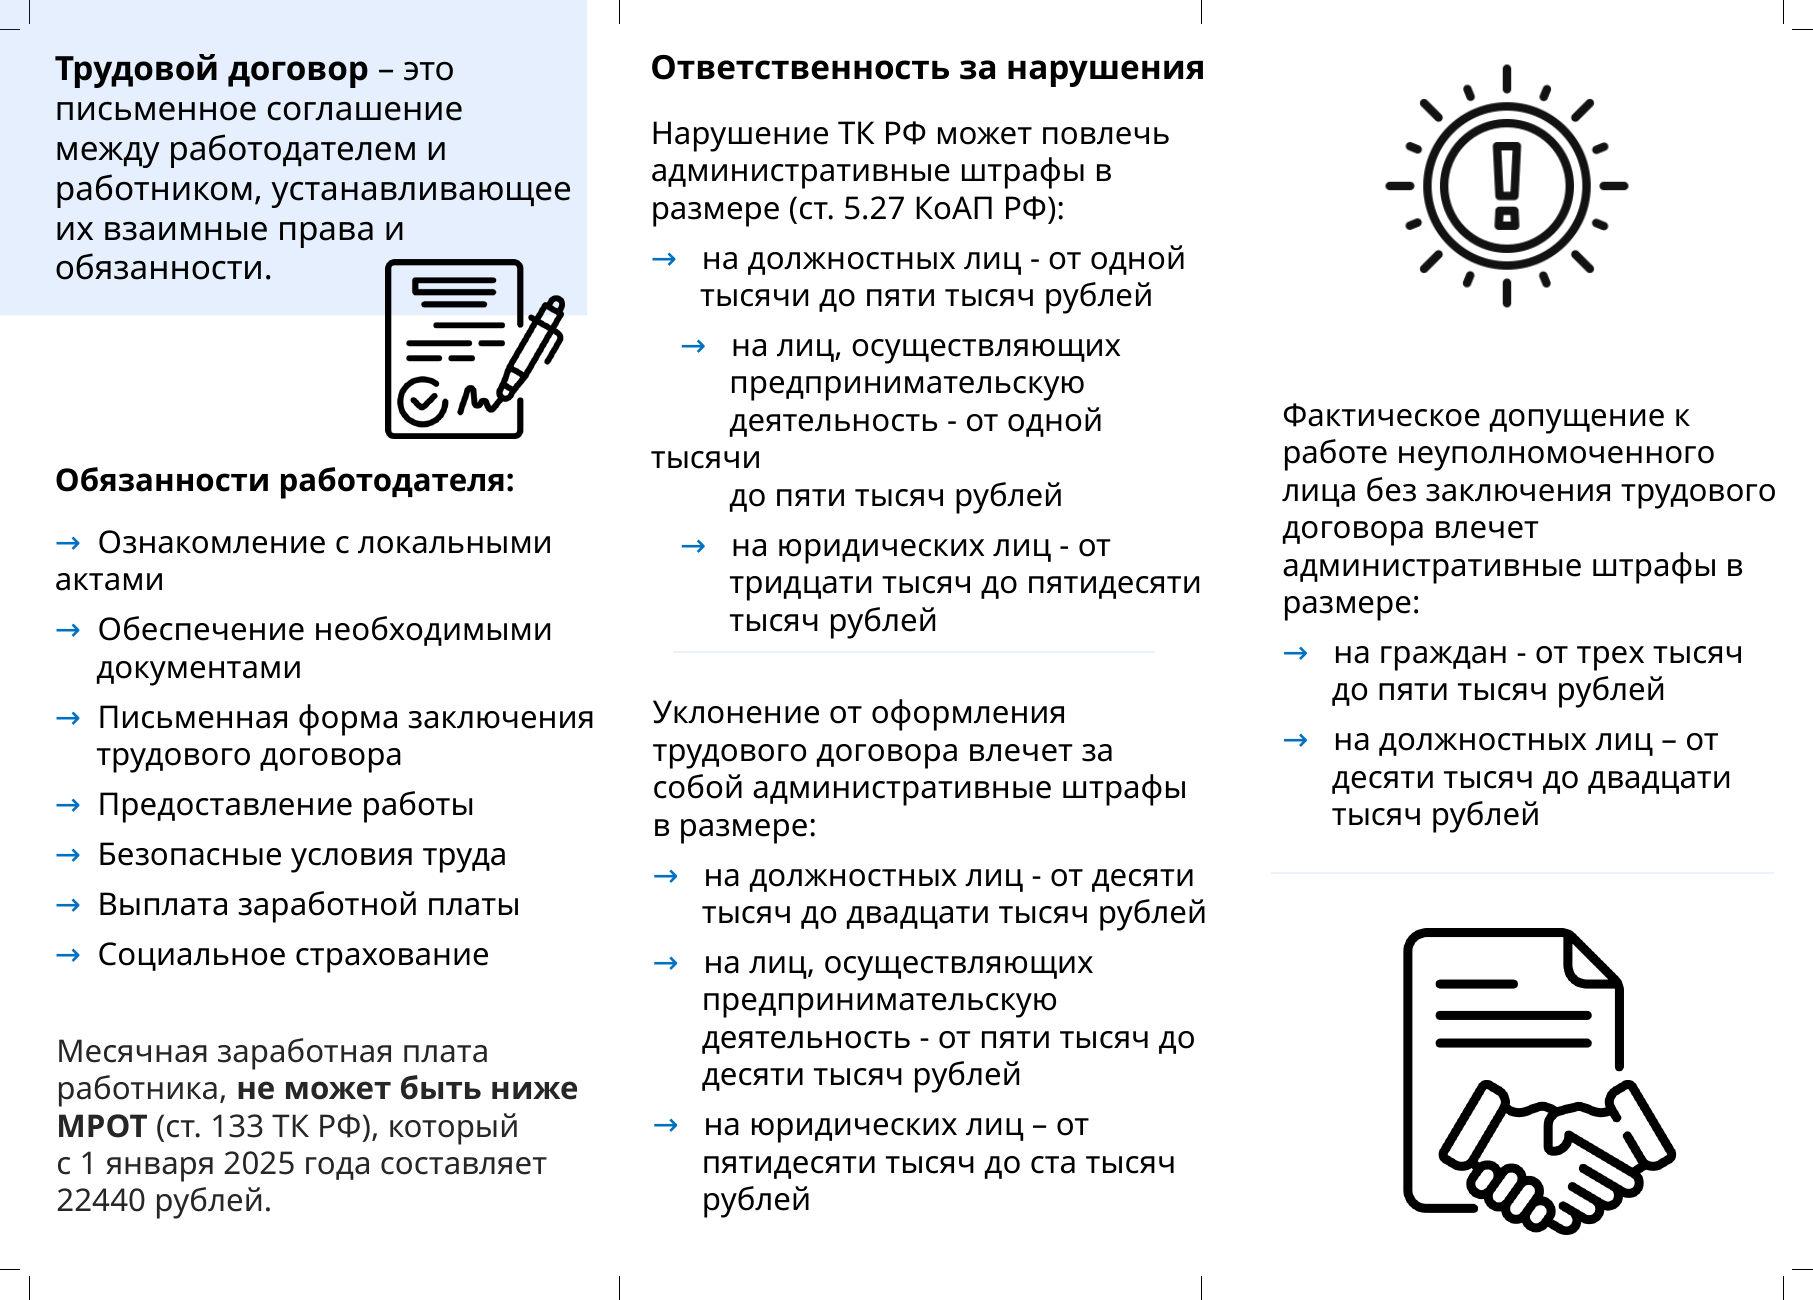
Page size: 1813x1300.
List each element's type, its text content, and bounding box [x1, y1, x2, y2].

text_box [0, 0, 589, 317]
text_box Фактическое допущение к работе неуполномоченного лица без заключения трудового договора влечет административные штрафы в размере: → на граждан - от трех тысяч до пяти тысяч рублей → на должностных лиц – от десяти тысяч до двадцати тысяч рублей [1282, 395, 1783, 832]
picture [1385, 927, 1694, 1236]
text_box Трудовой договор – это письменное соглашение между работодателем и работником, устанавливающее их взаимные права и обязанности. [54, 47, 577, 287]
text_box Нарушение ТК РФ может повлечь административные штрафы в размере (ст. 5.27 КоАП РФ): → на должностных лиц - от одной тысячи до пяти тысяч рублей → на лиц, осуществляющих предпринимательскую деятельность - от одной тысячи до пяти тысяч рублей → на юридических лиц - от тридцати тысяч до пятидесяти тысяч рублей [650, 113, 1214, 638]
text_box Уклонение от оформления трудового договора влечет за собой административные штрафы в размере: → на должностных лиц - от десяти тысяч до двадцати тысяч рублей → на лиц, осуществляющих предпринимательскую деятельность - от пяти тысяч до десяти тысяч рублей → на юридических лиц – от пятидесяти тысяч до ста тысяч рублей [652, 692, 1226, 1217]
picture [1372, 52, 1641, 320]
text_box Обязанности работодателя: → Ознакомление с локальными актами → Обеспечение необходимыми документами → Письменная форма заключения трудового договора → Предоставление работы → Безопасные условия труда → Выплата заработной платы → Социальное страхование [54, 459, 618, 972]
text_box Месячная заработная плата работника, не может быть ниже МРОТ (ст. 133 ТК РФ), который с 1 января 2025 года составляет 22440 рублей. [56, 1030, 589, 1219]
text_box Ответственность за нарушения [650, 46, 1213, 127]
picture [385, 258, 566, 439]
